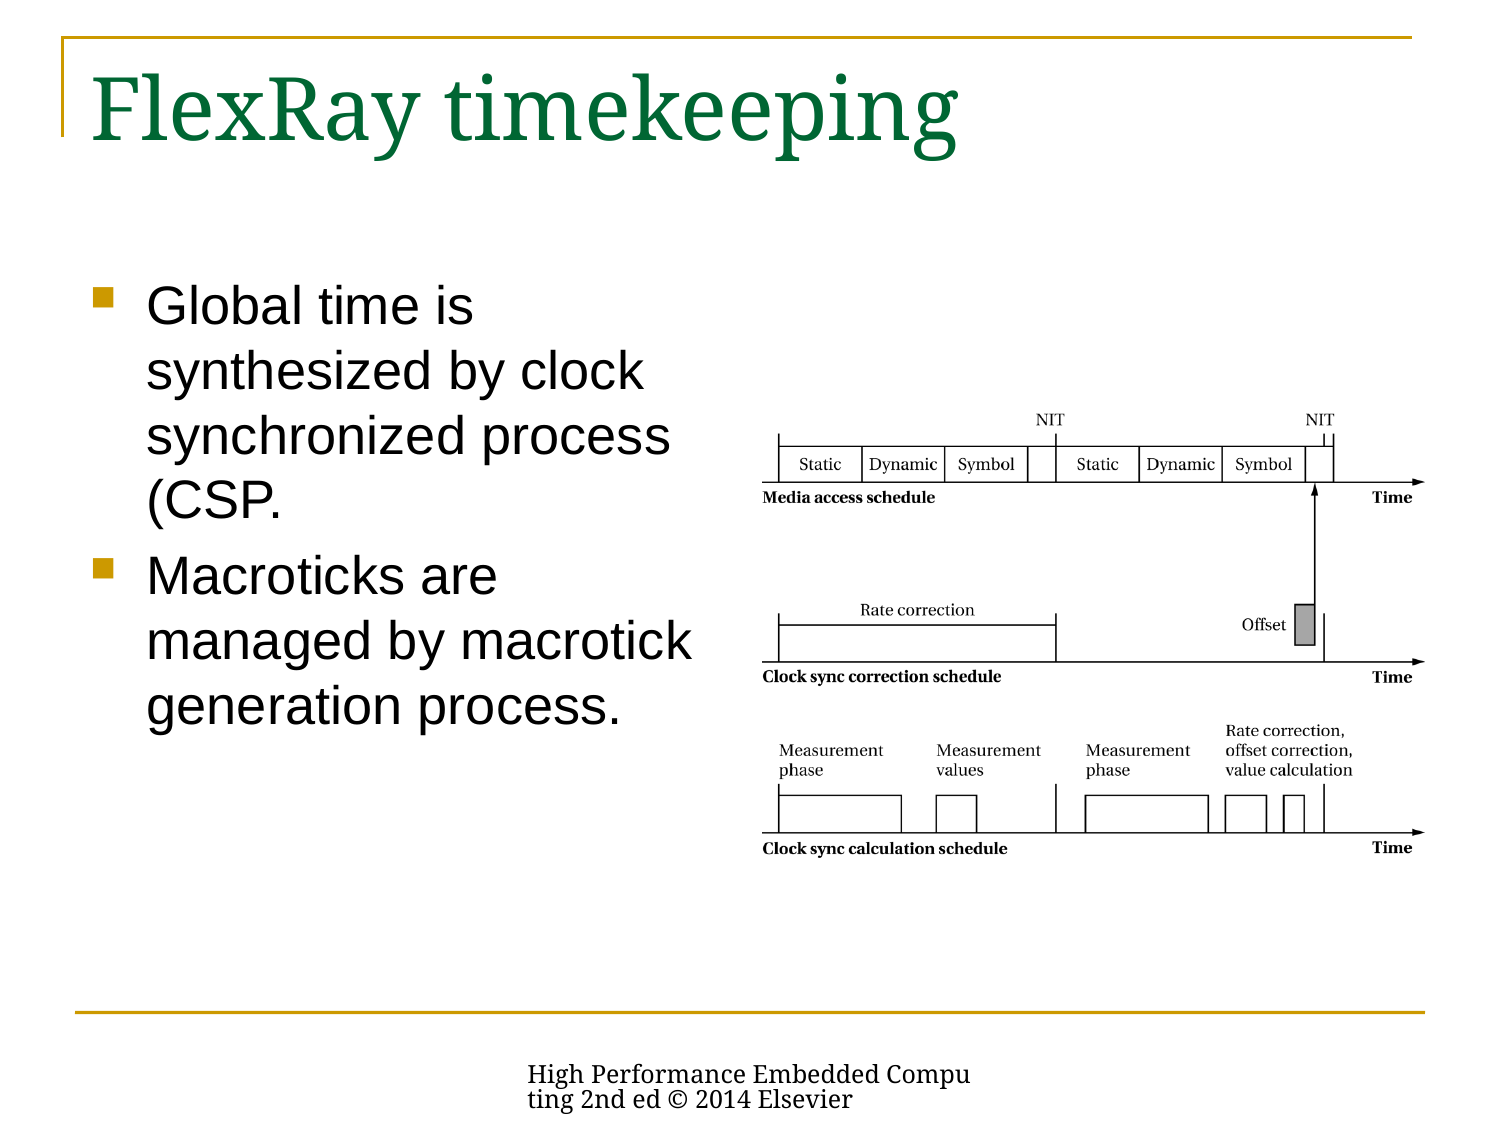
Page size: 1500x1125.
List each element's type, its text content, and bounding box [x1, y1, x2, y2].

footer High Performance Embedded Computing 2nd ed © 2014 Elsevier [512, 1025, 988, 1100]
title FlexRay timekeeping [75, 45, 1425, 233]
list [762, 409, 1426, 858]
list Global time is synthesized by clock synchronized process (CSP. Macroticks are managed by macrotick generation process. [75, 262, 738, 1006]
